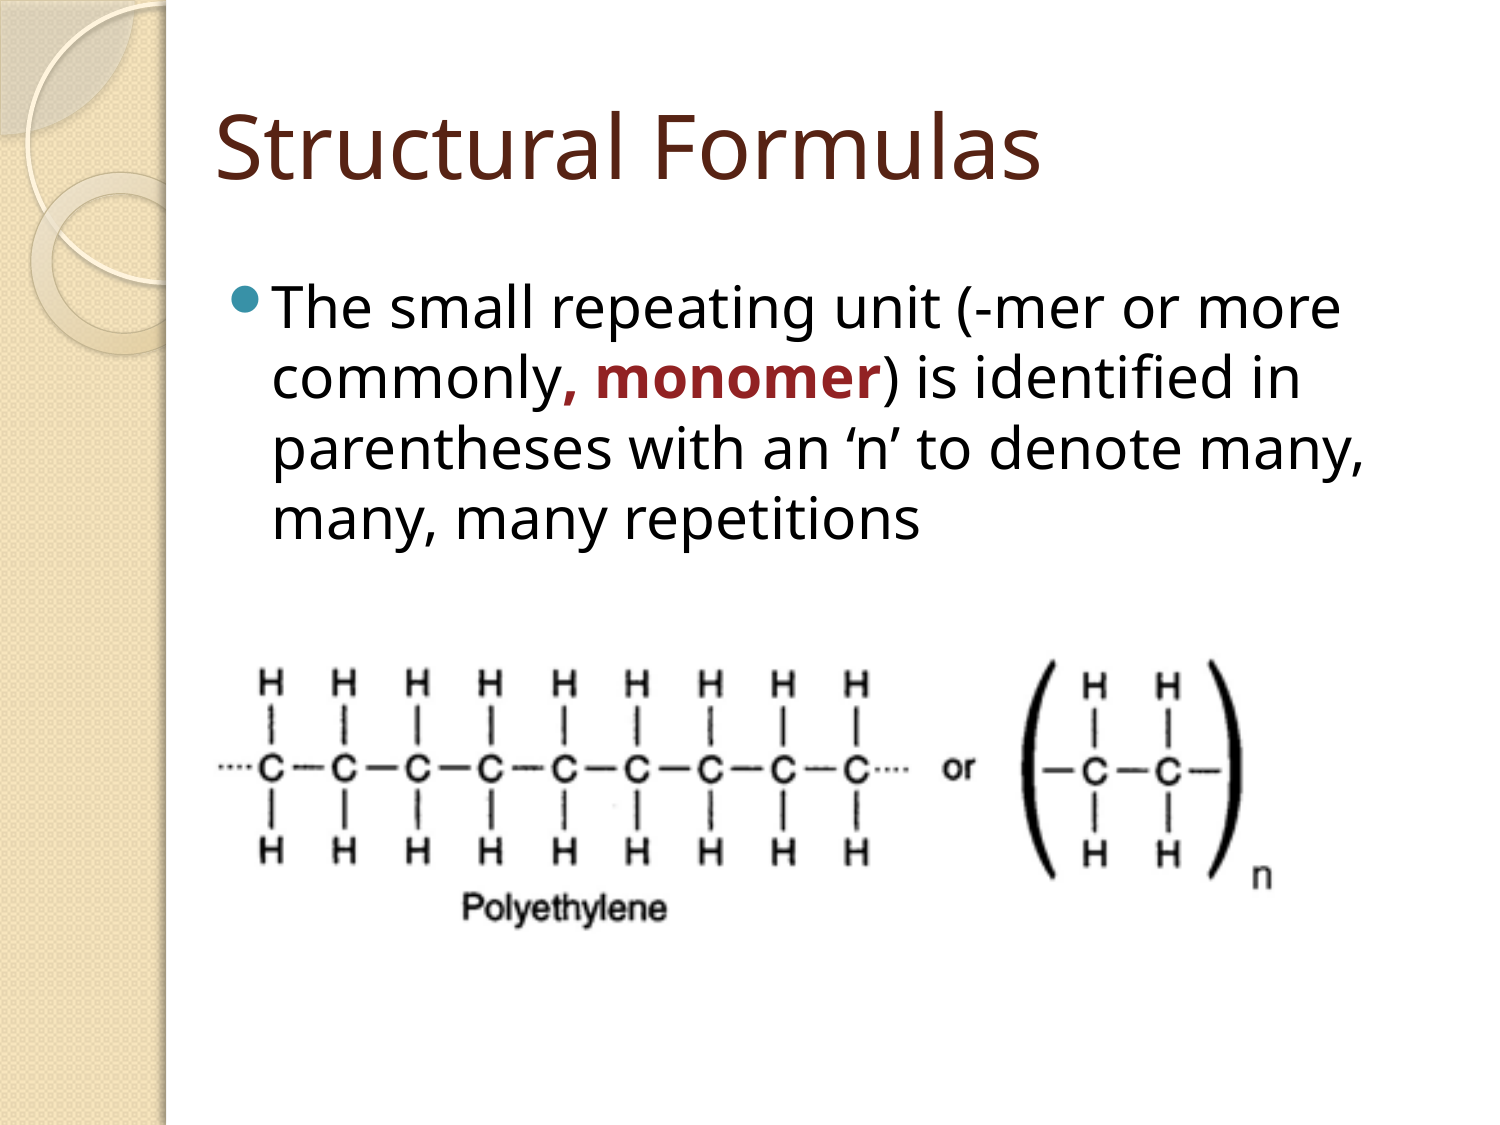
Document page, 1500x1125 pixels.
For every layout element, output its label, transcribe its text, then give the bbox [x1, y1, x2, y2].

list The small repeating unit (-mer or more commonly, monomer) is identified in parentheses with an ‘n’ to denote many, many, many repetitions [200, 262, 1478, 563]
title Structural Formulas [200, 50, 1413, 238]
picture [212, 624, 1331, 944]
